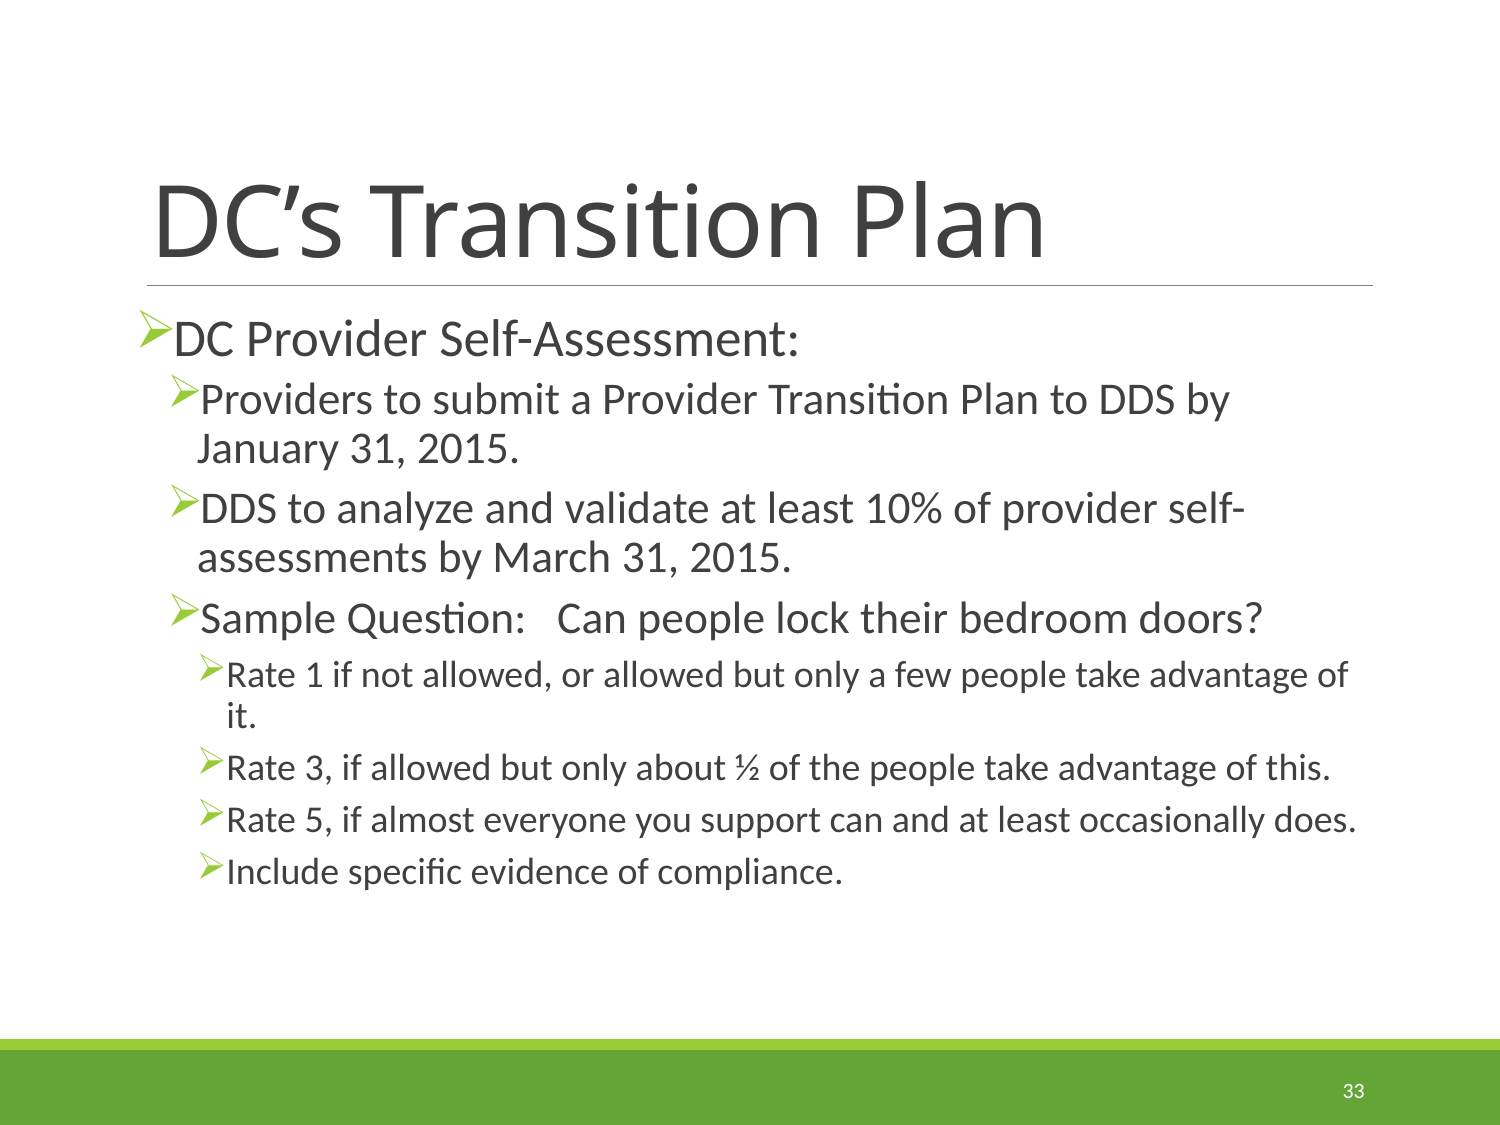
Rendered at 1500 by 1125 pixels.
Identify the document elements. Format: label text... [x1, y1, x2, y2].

slide_number 33 [1218, 1059, 1380, 1120]
title DC’s Transition Plan [135, 47, 1373, 285]
list DC Provider Self-Assessment: Providers to submit a Provider Transition Plan to DDS by January 31, 2015. DDS to analyze and validate at least 10% of provider self-assessments by March 31, 2015. Sample Question: Can people lock their bedroom doors? Rate 1 if not allowed, or allowed but only a few people take advantage of it. Rate 3, if allowed but only about ½ of the people take advantage of this. Rate 5, if almost everyone you support can and at least occasionally does. Include specific evidence of compliance. [135, 302, 1373, 963]
